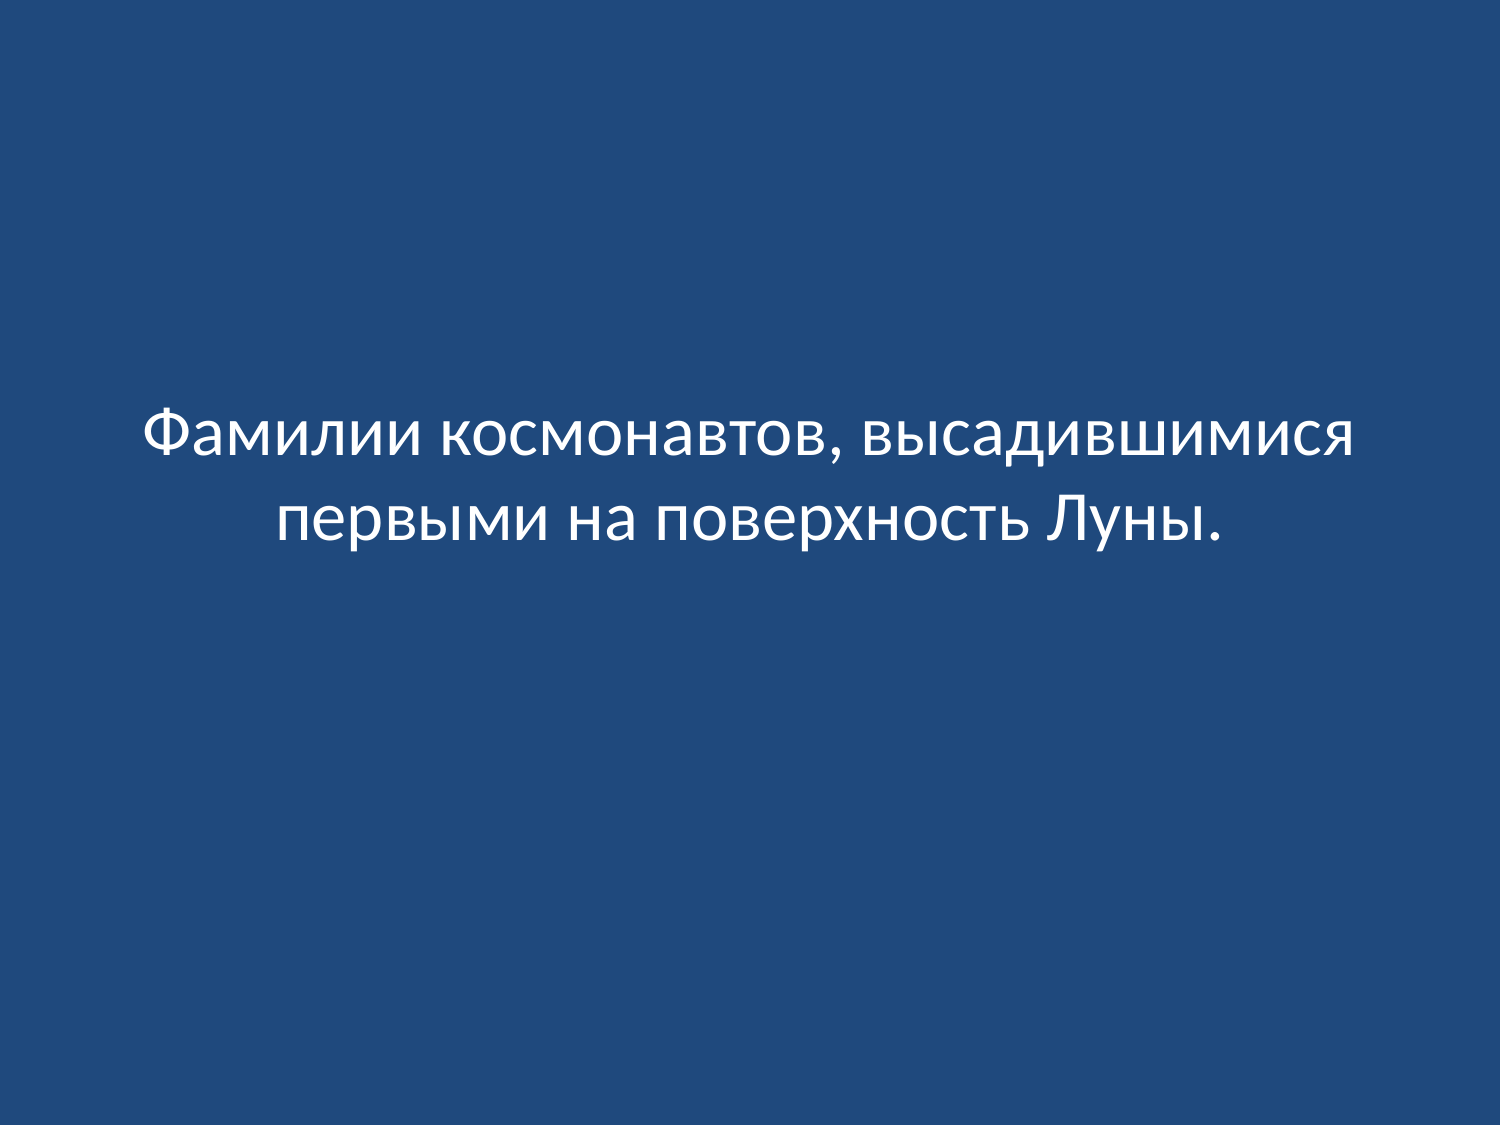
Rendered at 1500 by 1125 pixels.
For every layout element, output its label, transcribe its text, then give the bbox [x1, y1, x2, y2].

title Фамилии космонавтов, высадившимися первыми на поверхность Луны. [112, 349, 1388, 591]
